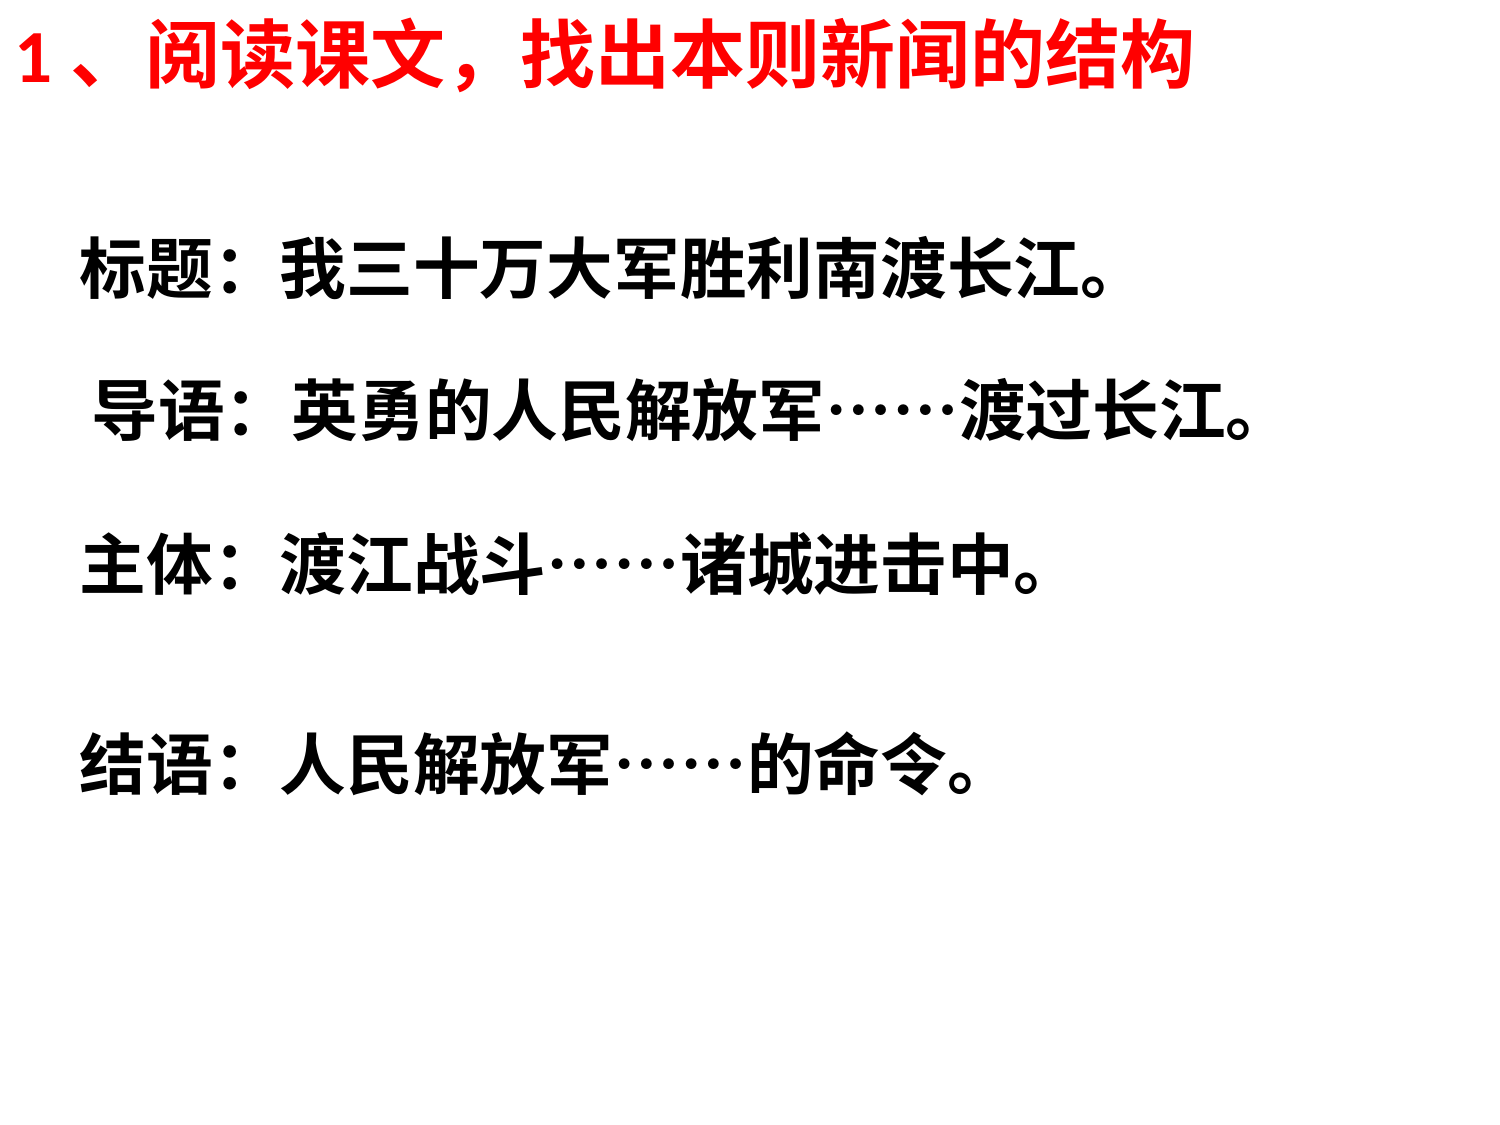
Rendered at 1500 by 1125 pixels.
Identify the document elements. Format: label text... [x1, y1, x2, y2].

text_box 1、阅读课文，找出本则新闻的结构 [0, 0, 1359, 105]
text_box 主体：渡江战斗……诸城进击中。 [64, 515, 1341, 610]
text_box 导语：英勇的人民解放军……渡过长江。 [76, 361, 1329, 457]
text_box 结语：人民解放军……的命令。 [64, 715, 1211, 811]
text_box 标题：我三十万大军胜利南渡长江。 [64, 219, 1376, 315]
